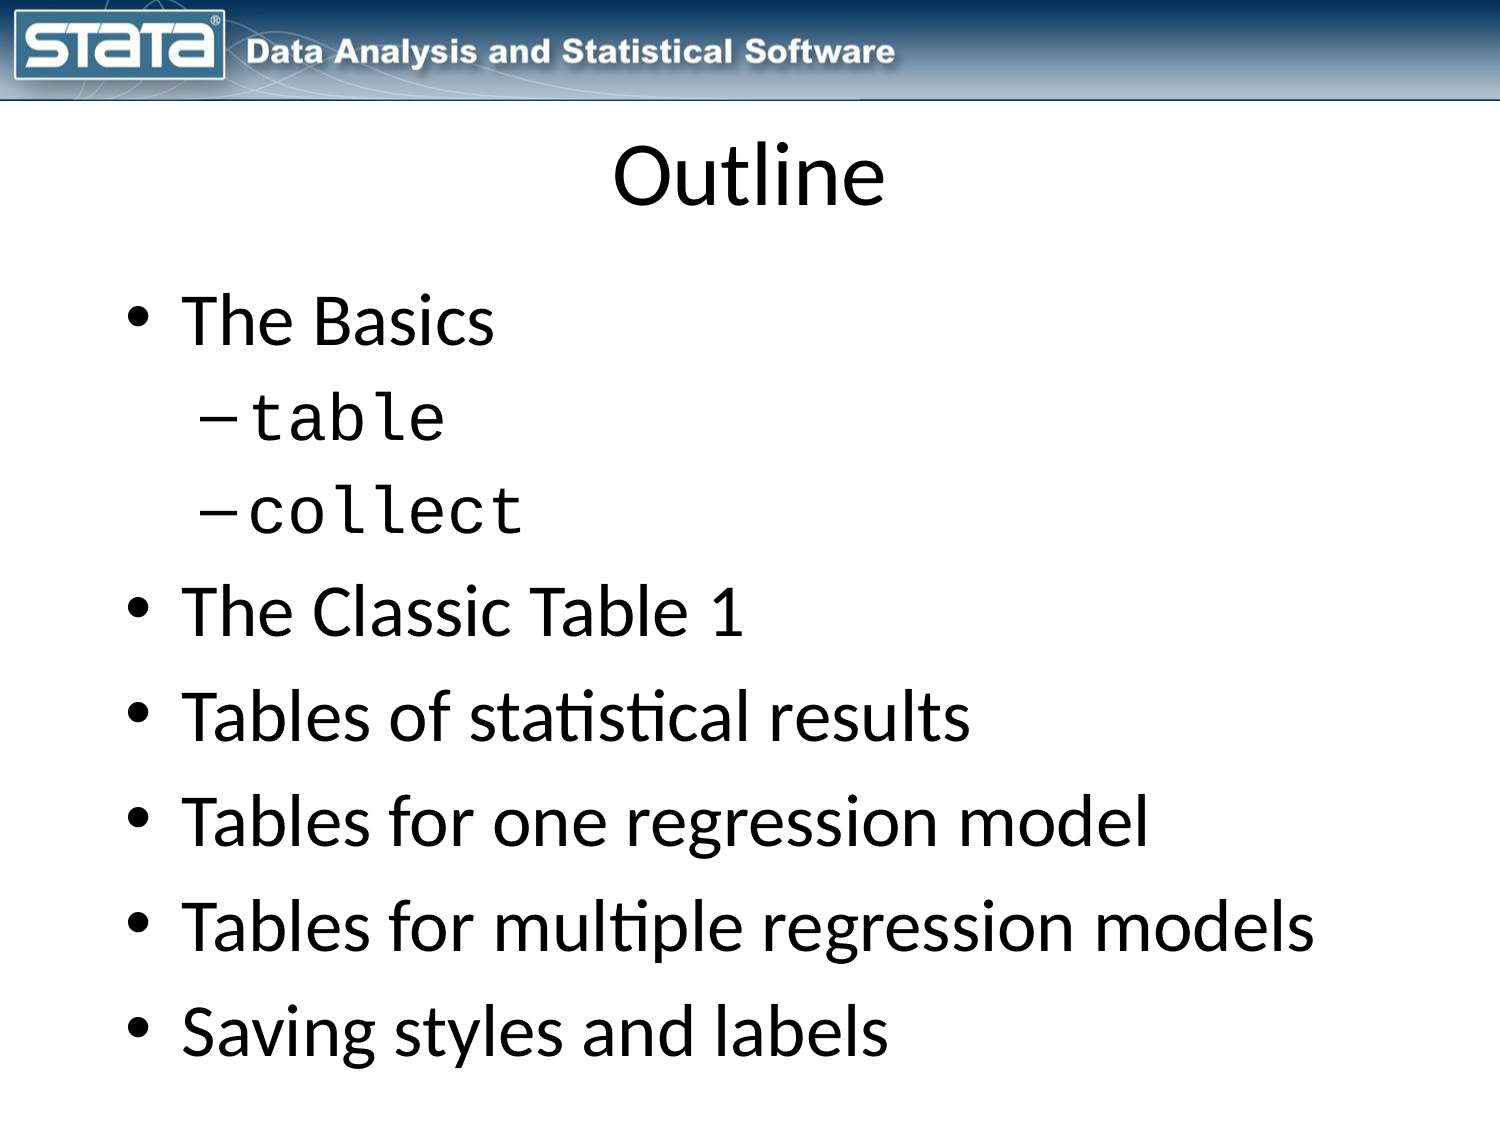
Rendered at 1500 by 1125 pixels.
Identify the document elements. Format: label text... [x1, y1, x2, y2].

title Outline [0, 108, 1500, 238]
picture [0, 0, 1500, 102]
list The Basics table collect The Classic Table 1 Tables of statistical results Tables for one regression model Tables for multiple regression models Saving styles and labels [110, 262, 1399, 1088]
